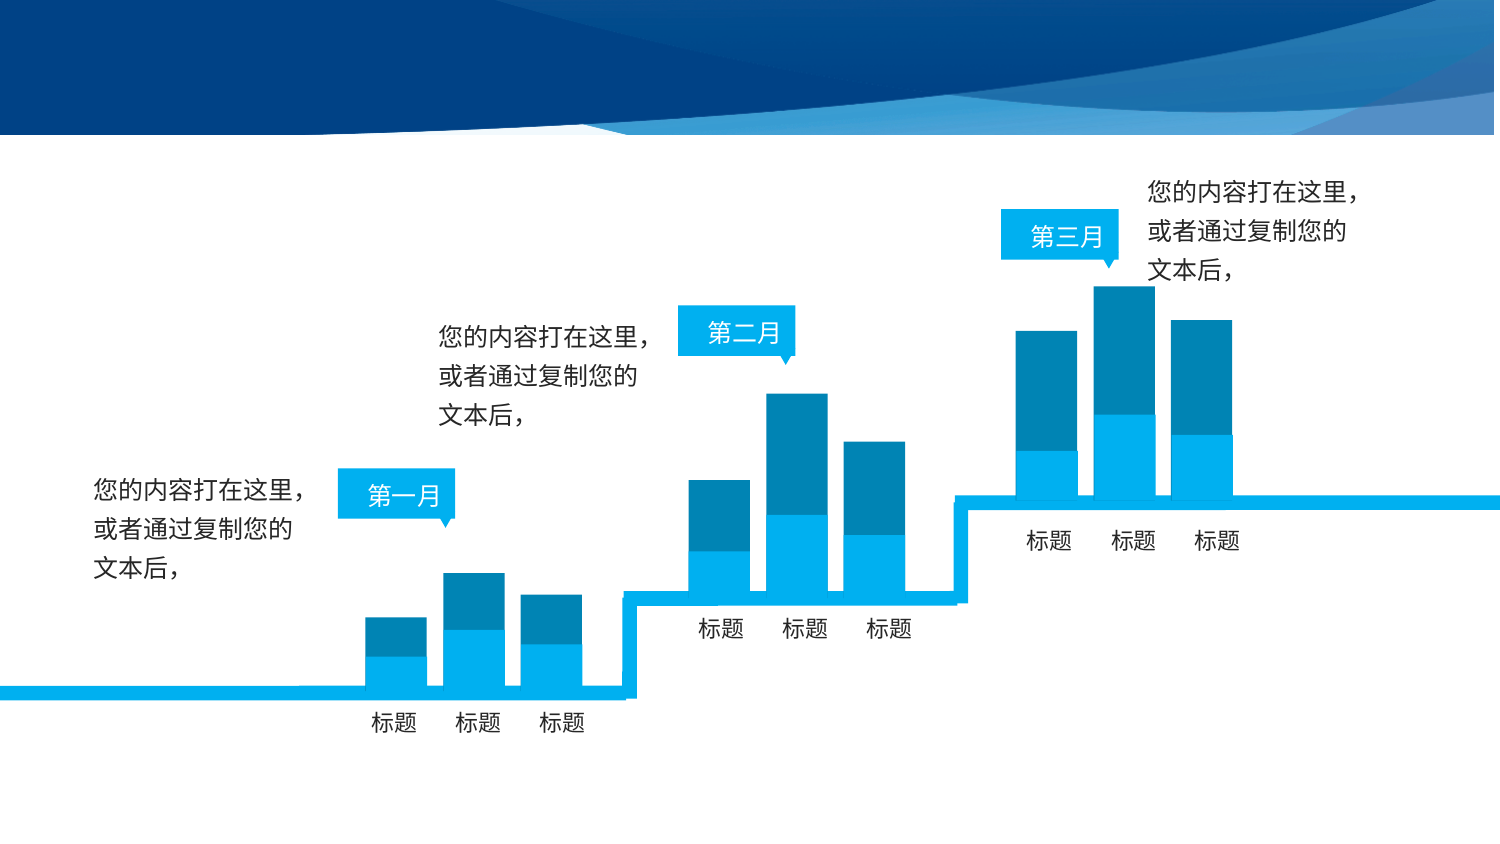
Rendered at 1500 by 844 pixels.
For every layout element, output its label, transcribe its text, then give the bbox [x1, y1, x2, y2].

text_box 您的内容打在这里，或者通过复制您的文本后， [1136, 161, 1378, 290]
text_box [677, 305, 808, 366]
text_box 您的内容打在这里，或者通过复制您的文本后， [427, 307, 669, 436]
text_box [688, 393, 906, 602]
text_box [1000, 208, 1131, 269]
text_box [1014, 520, 1253, 560]
text_box 您的内容打在这里，或者通过复制您的文本后， [82, 460, 324, 500]
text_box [0, 502, 1500, 699]
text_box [365, 572, 583, 696]
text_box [686, 608, 925, 649]
picture [0, 0, 1494, 135]
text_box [1015, 286, 1234, 501]
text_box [337, 468, 468, 528]
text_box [359, 702, 598, 743]
